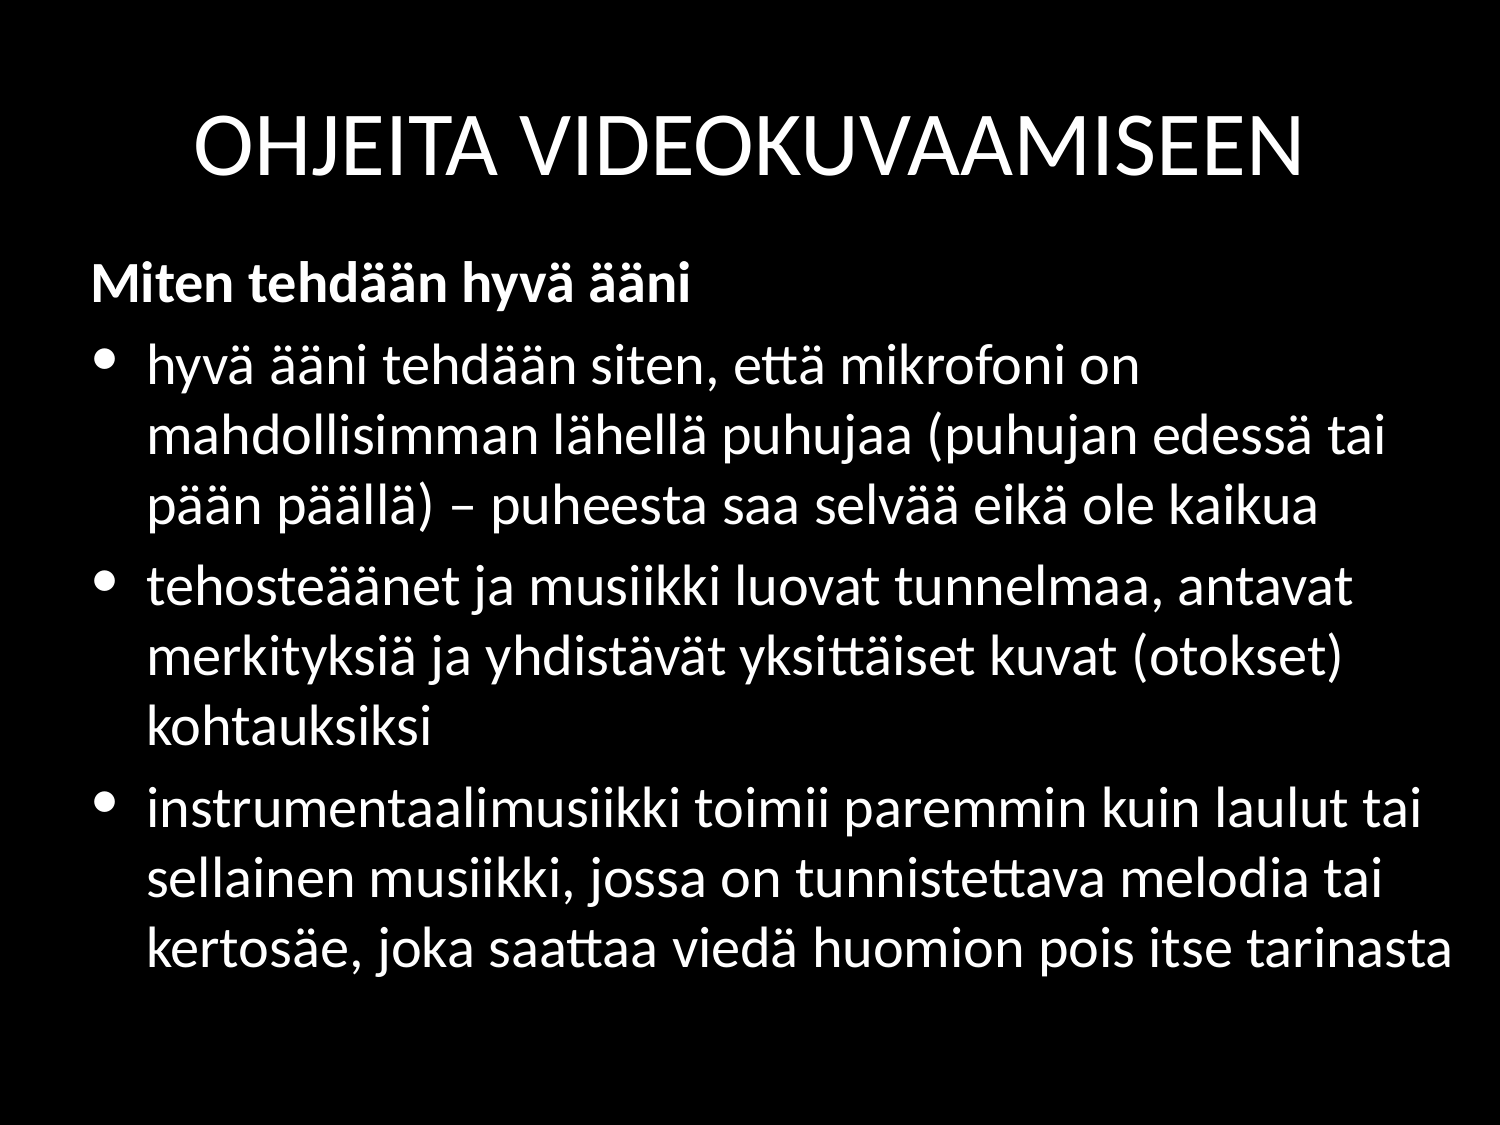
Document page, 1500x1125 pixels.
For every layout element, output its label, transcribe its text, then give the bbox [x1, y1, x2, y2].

list Miten tehdään hyvä ääni hyvä ääni tehdään siten, että mikrofoni on mahdollisimman lähellä puhujaa (puhujan edessä tai pään päällä) – puheesta saa selvää eikä ole kaikua tehosteäänet ja musiikki luovat tunnelmaa, antavat merkityksiä ja yhdistävät yksittäiset kuvat (otokset) kohtauksiksi instrumentaalimusiikki toimii paremmin kuin laulut tai sellainen musiikki, jossa on tunnistettava melodia tai kertosäe, joka saattaa viedä huomion pois itse tarinasta [75, 236, 1482, 1045]
title OHJEITA VIDEOKUVAAMISEEN [75, 45, 1425, 233]
